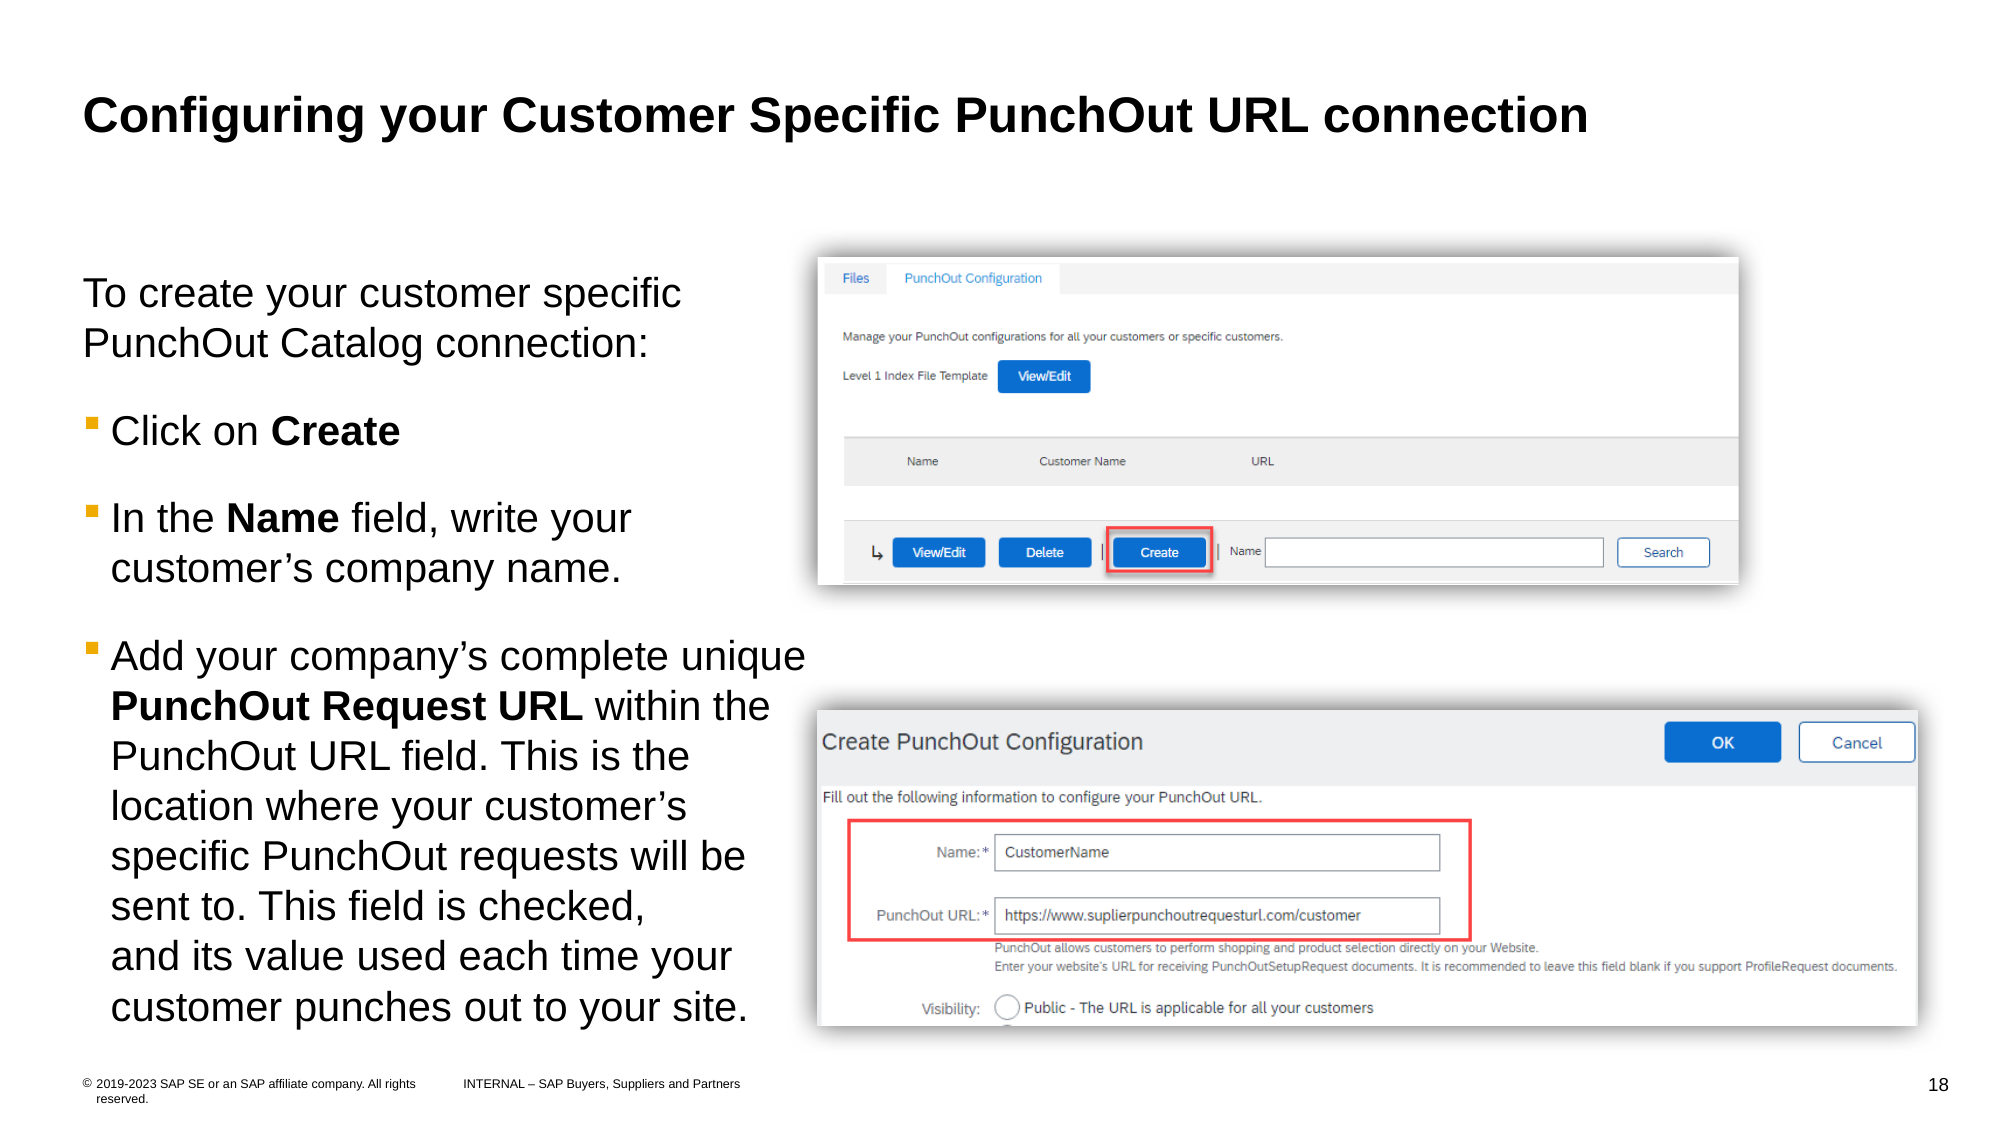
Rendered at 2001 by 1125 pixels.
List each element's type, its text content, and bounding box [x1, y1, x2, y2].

picture [817, 257, 1739, 586]
picture [817, 709, 1919, 1026]
list To create your customer specific PunchOut Catalog connection: Click on Create In the Name field, write your customer’s company name. Add your company’s complete unique PunchOut Request URL within the PunchOut URL field. This is the location where your customer’s specific PunchOut requests will be sent to. This field is checked, and its value used each time your customer punches out to your site. [82, 265, 818, 1102]
title Configuring your Customer Specific PunchOut URL connection [82, 82, 1918, 144]
